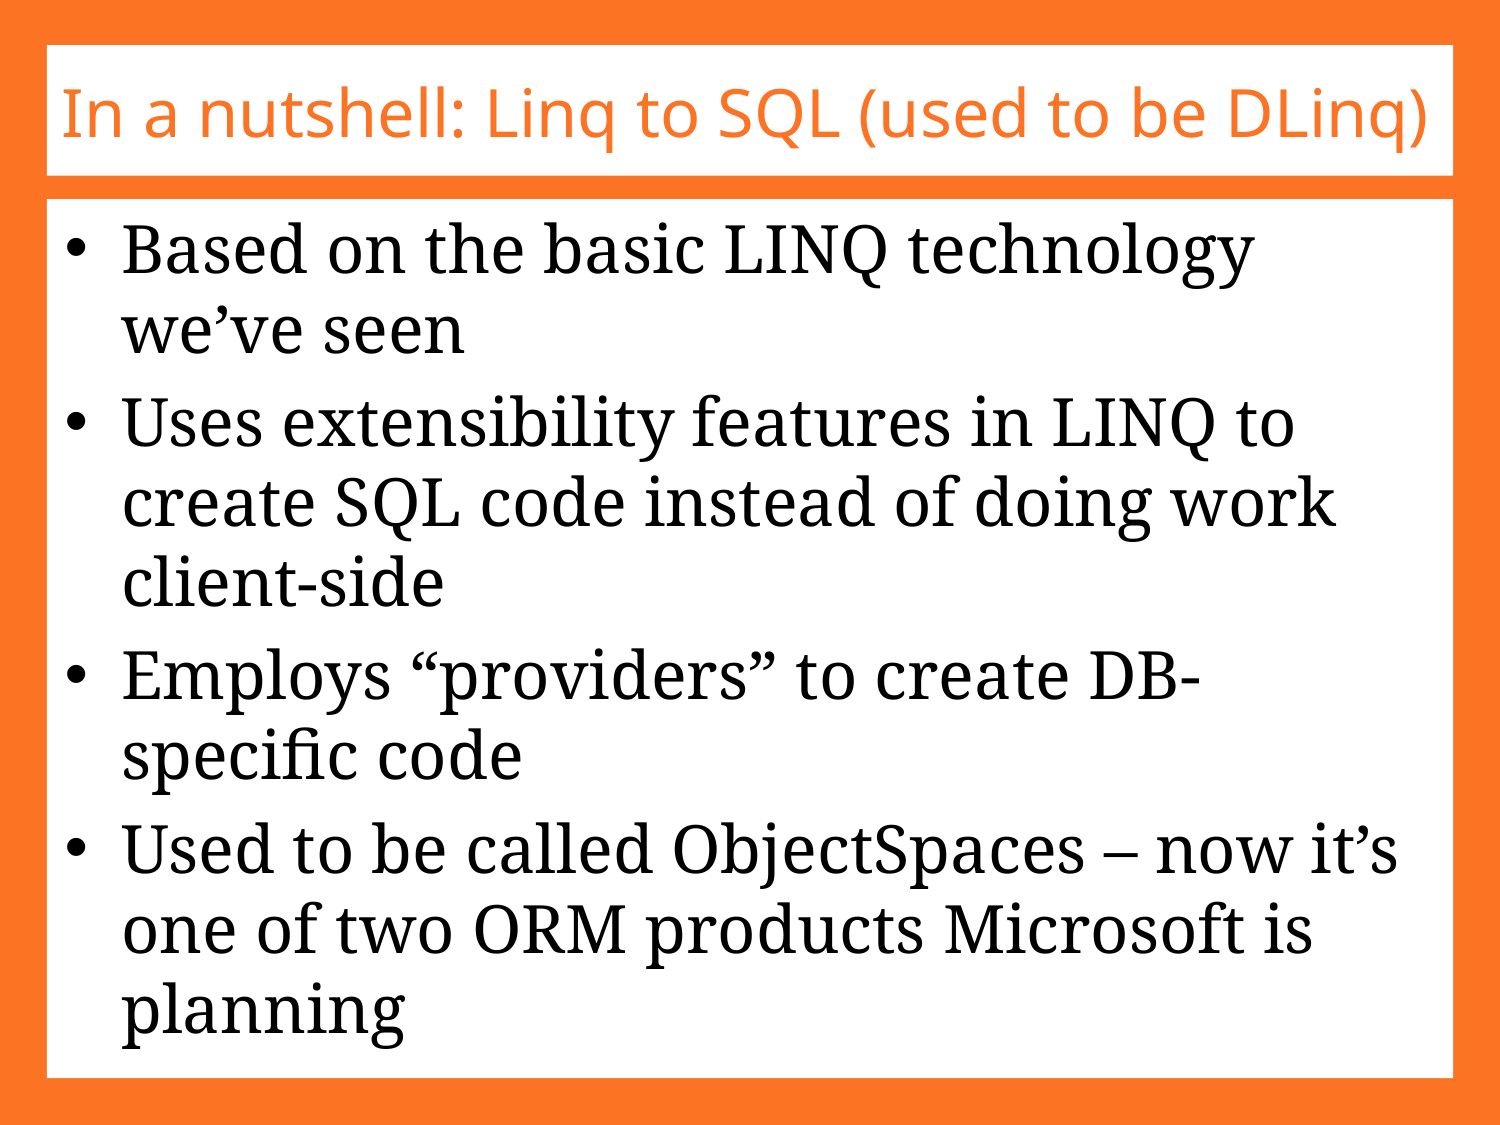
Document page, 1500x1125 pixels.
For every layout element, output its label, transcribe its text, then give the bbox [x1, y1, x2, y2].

list Based on the basic LINQ technology we’ve seen Uses extensibility features in LINQ to create SQL code instead of doing work client-side Employs “providers” to create DB-specific code Used to be called ObjectSpaces – now it’s one of two ORM products Microsoft is planning [46, 199, 1454, 1079]
title In a nutshell: Linq to SQL (used to be DLinq) [46, 45, 1454, 176]
